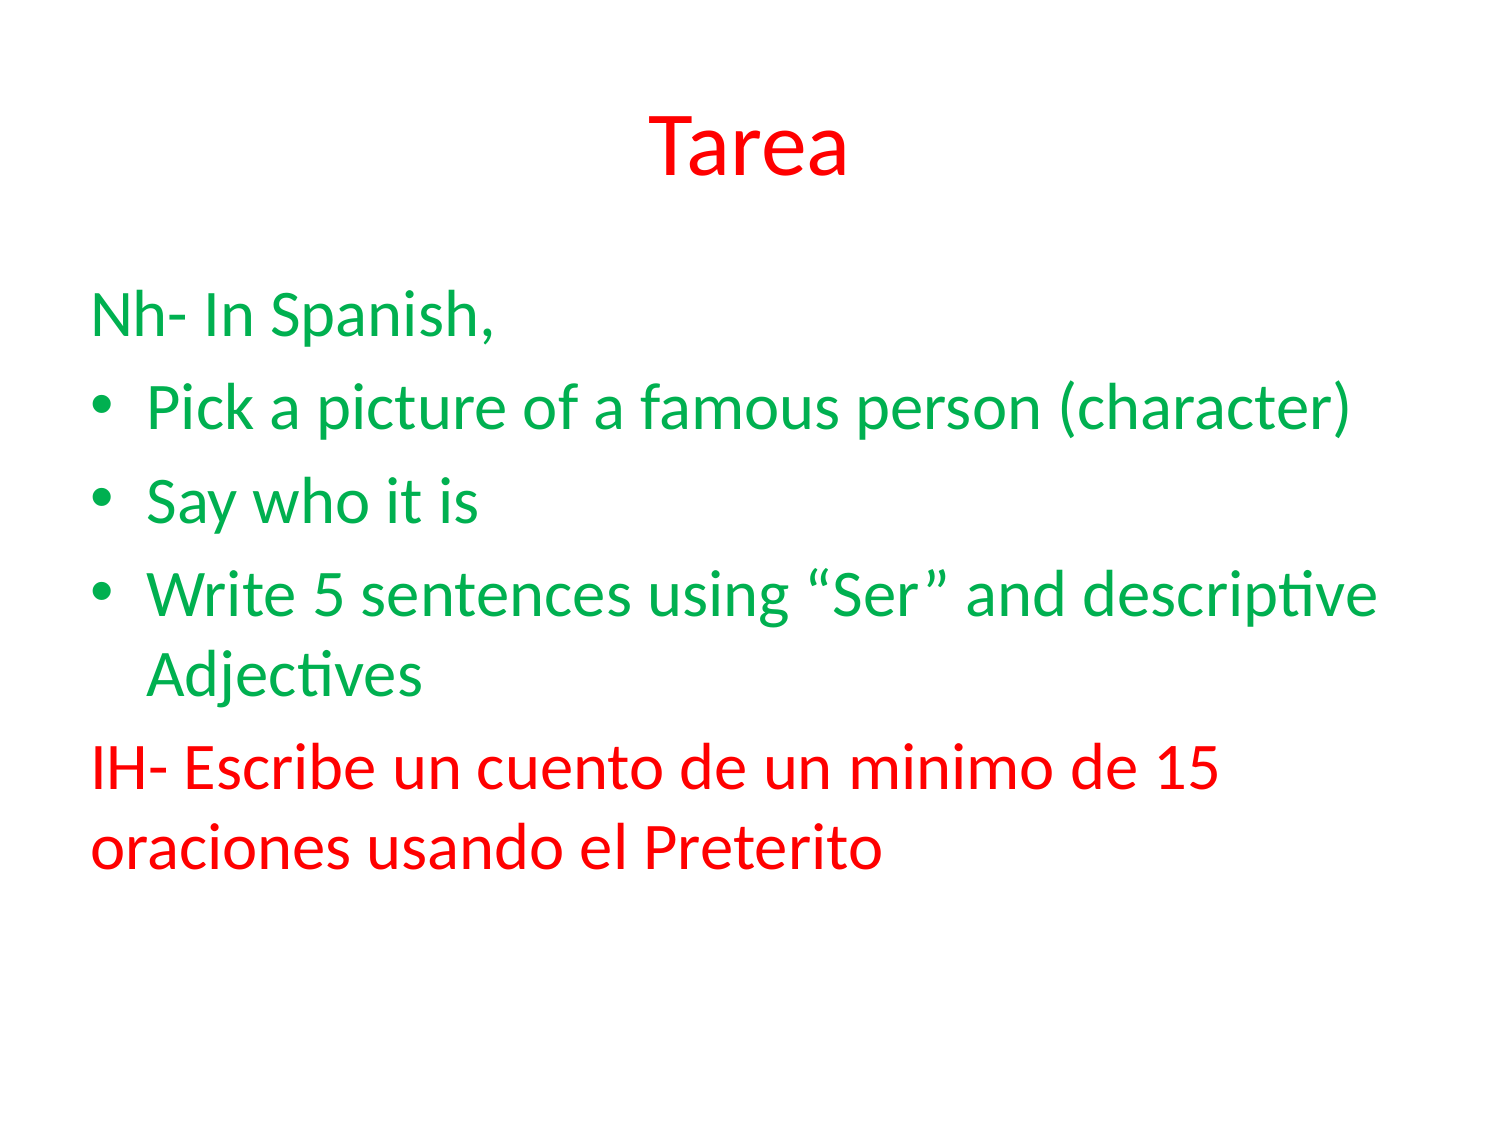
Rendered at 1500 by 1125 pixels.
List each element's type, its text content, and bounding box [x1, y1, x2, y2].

list Nh- In Spanish, Pick a picture of a famous person (character) Say who it is Write 5 sentences using “Ser” and descriptive Adjectives IH- Escribe un cuento de un minimo de 15 oraciones usando el Preterito [75, 262, 1425, 1005]
title Tarea [75, 45, 1425, 233]
